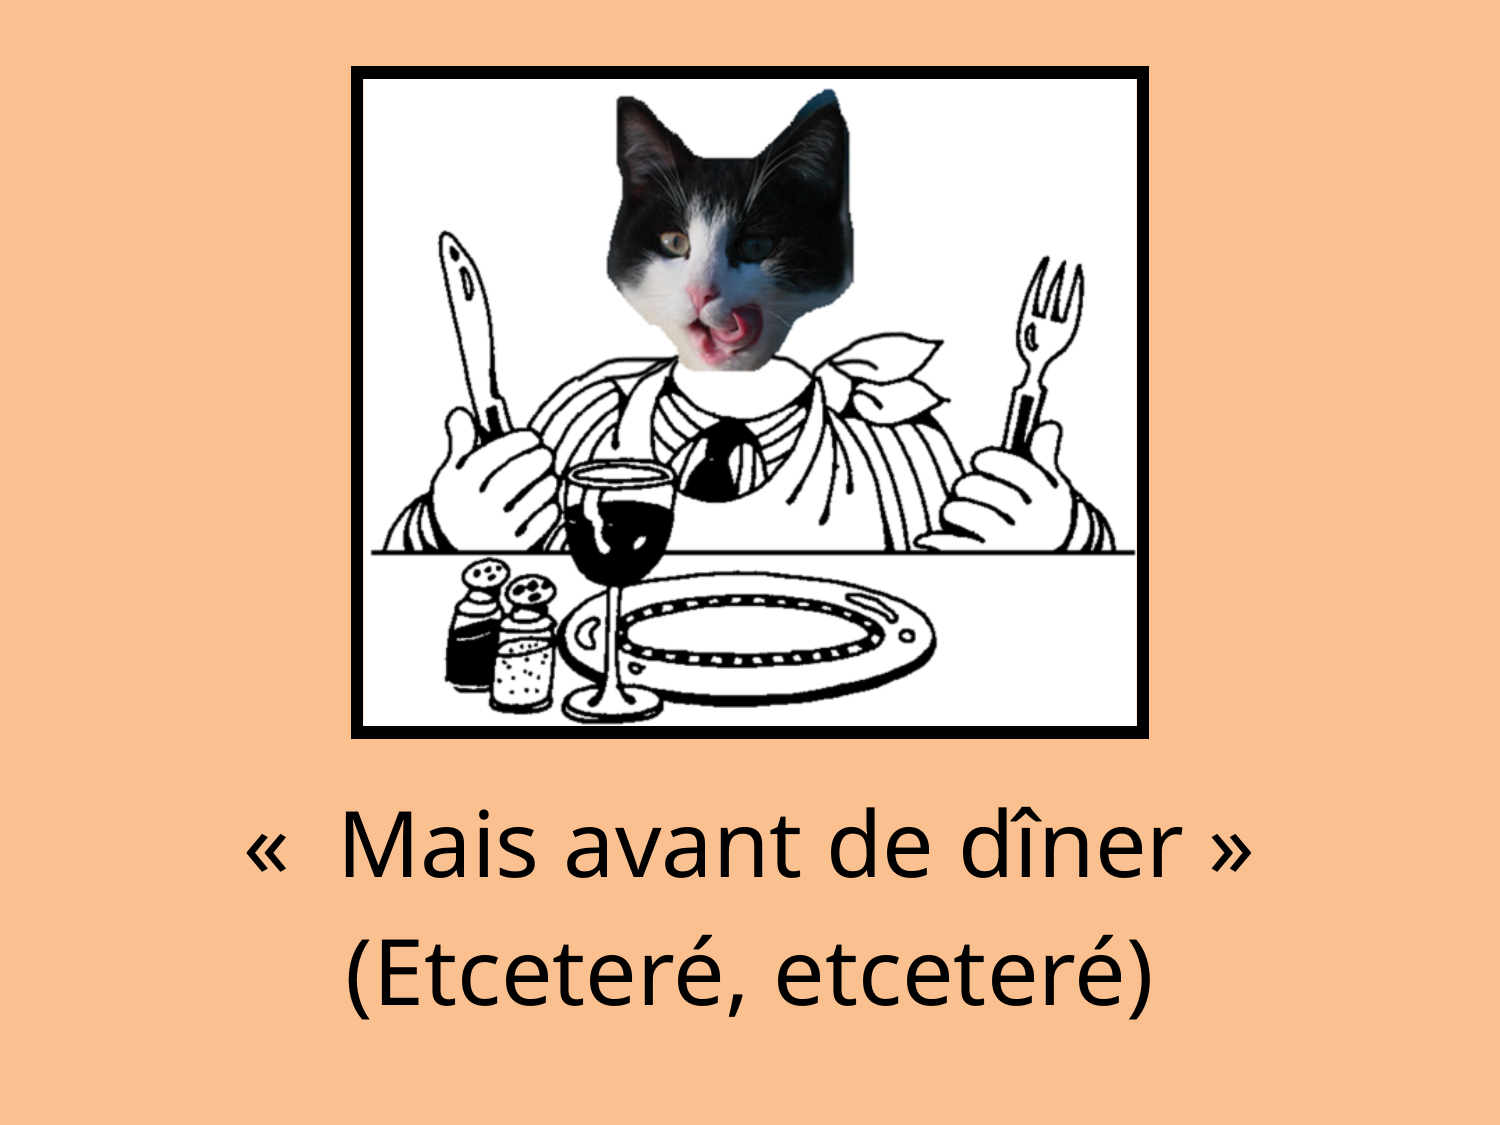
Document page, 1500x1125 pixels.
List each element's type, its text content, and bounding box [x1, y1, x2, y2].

picture [363, 78, 1137, 727]
list « Mais avant de dîner » (Etceteré, etceteré) [75, 778, 1425, 1067]
text_box [10, 0, 1256, 912]
